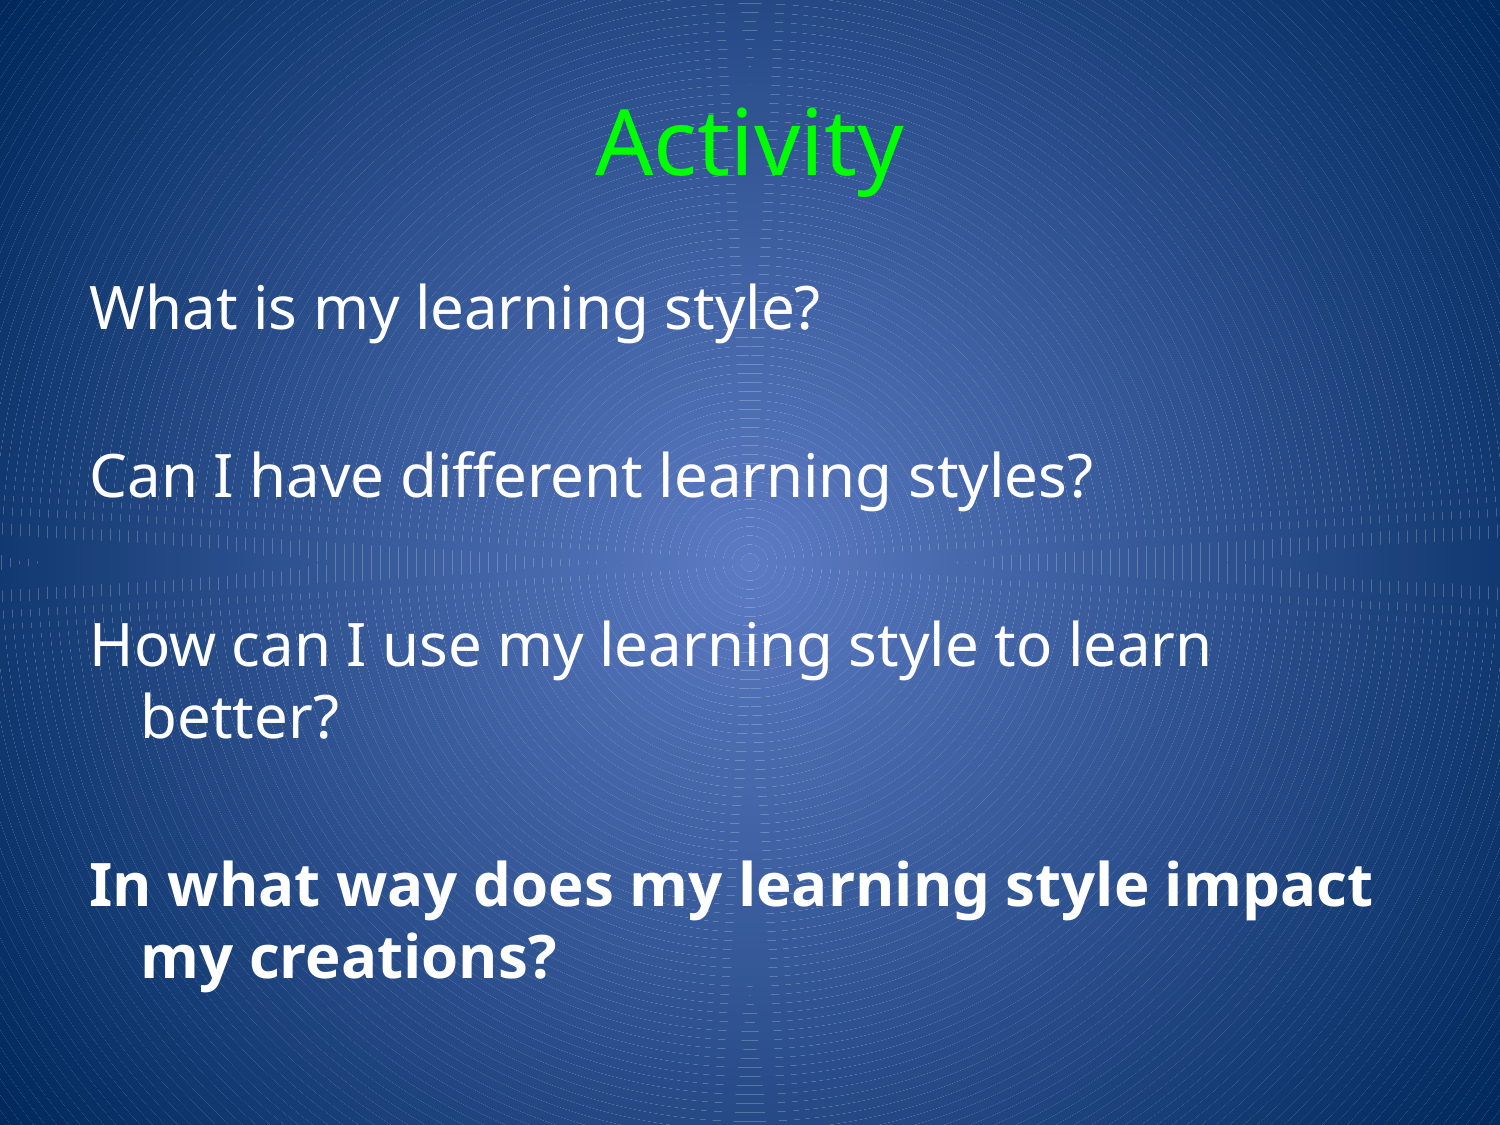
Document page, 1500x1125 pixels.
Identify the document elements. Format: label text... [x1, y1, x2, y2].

title Activity [75, 45, 1425, 233]
list What is my learning style? Can I have different learning styles? How can I use my learning style to learn better? In what way does my learning style impact my creations? [75, 262, 1425, 1005]
